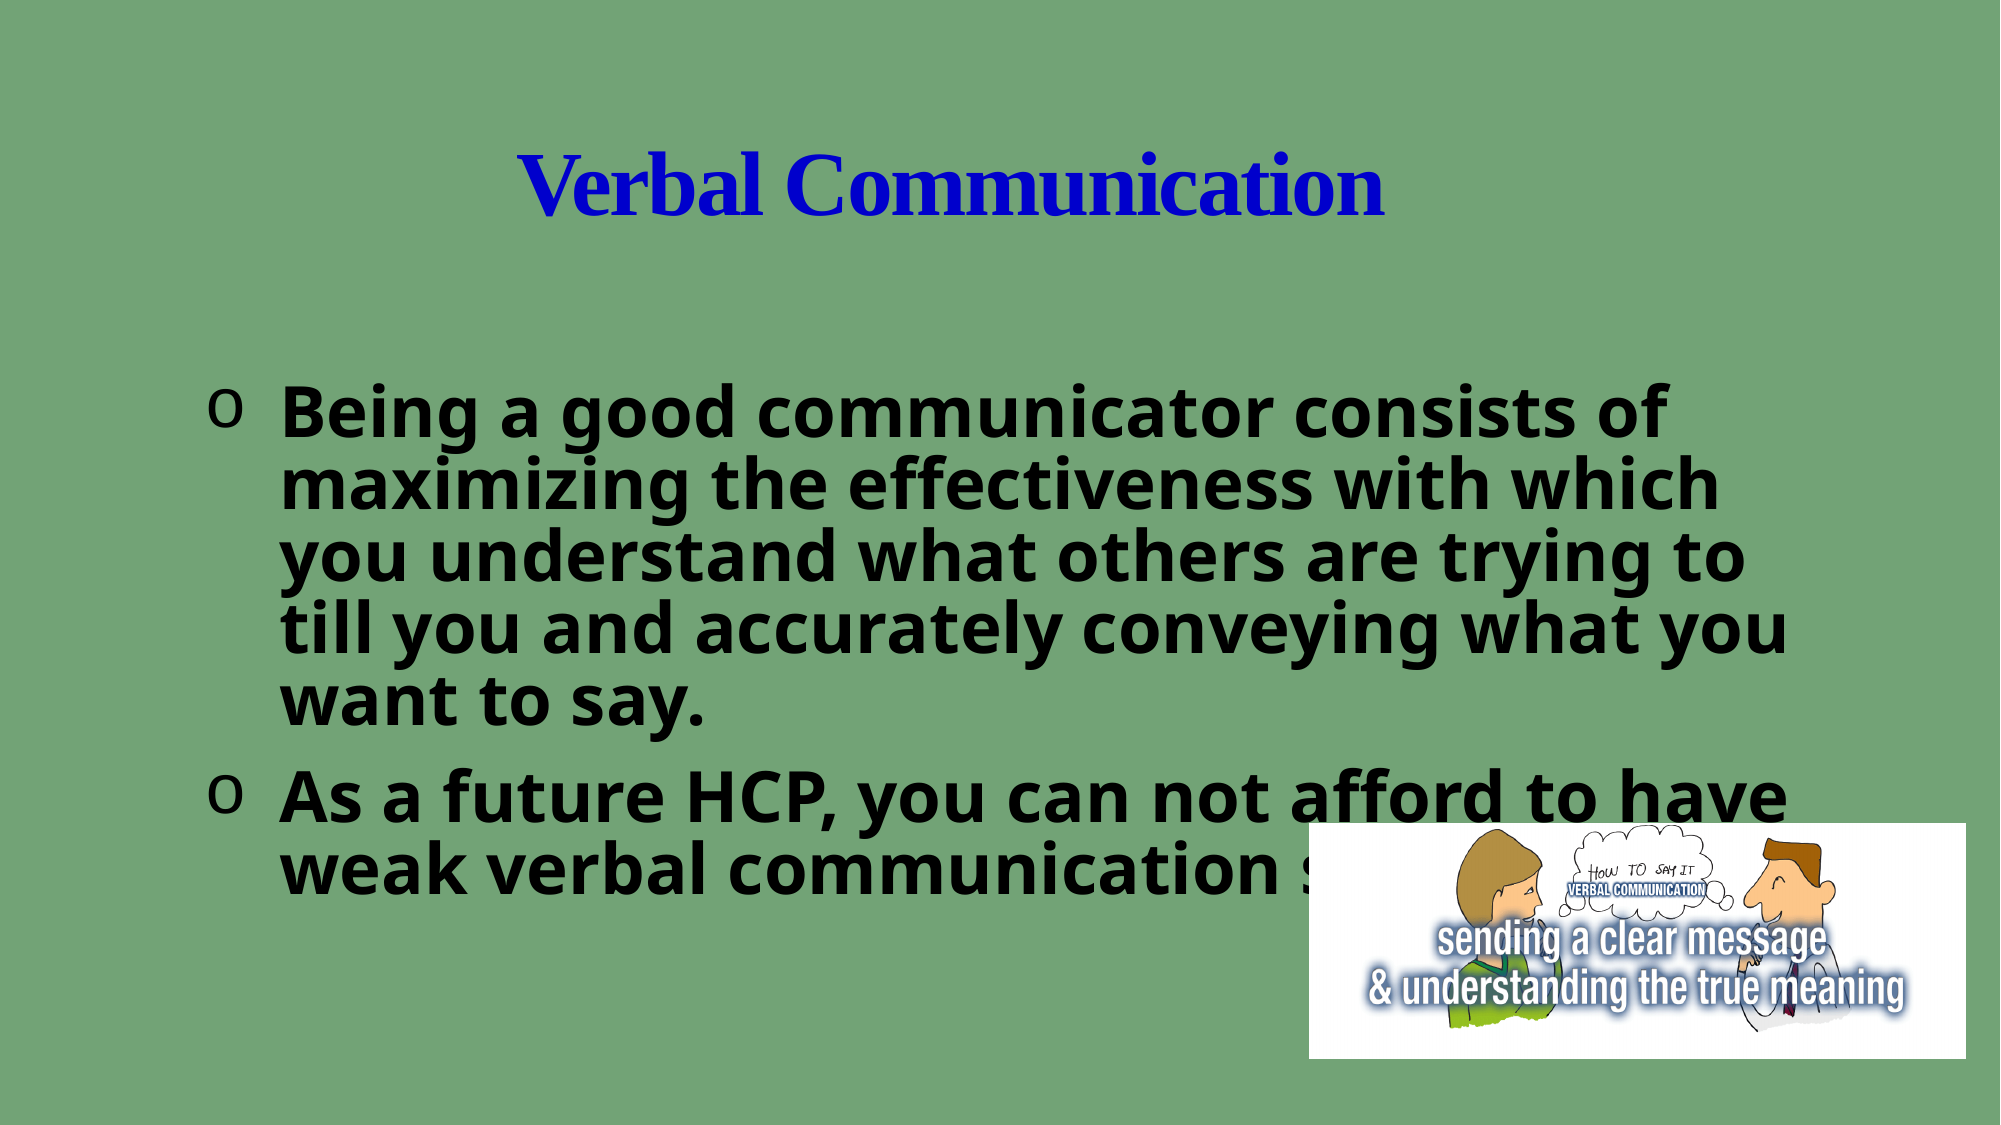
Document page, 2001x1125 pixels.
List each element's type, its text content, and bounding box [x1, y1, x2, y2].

title Verbal Communication [227, 105, 1676, 241]
picture [1309, 823, 1966, 1059]
subtitle Being a good communicator consists of maximizing the effectiveness with which you understand what others are trying to till you and accurately conveying what you want to say. As a future HCP, you can not afford to have weak verbal communication skills. [189, 371, 1828, 947]
